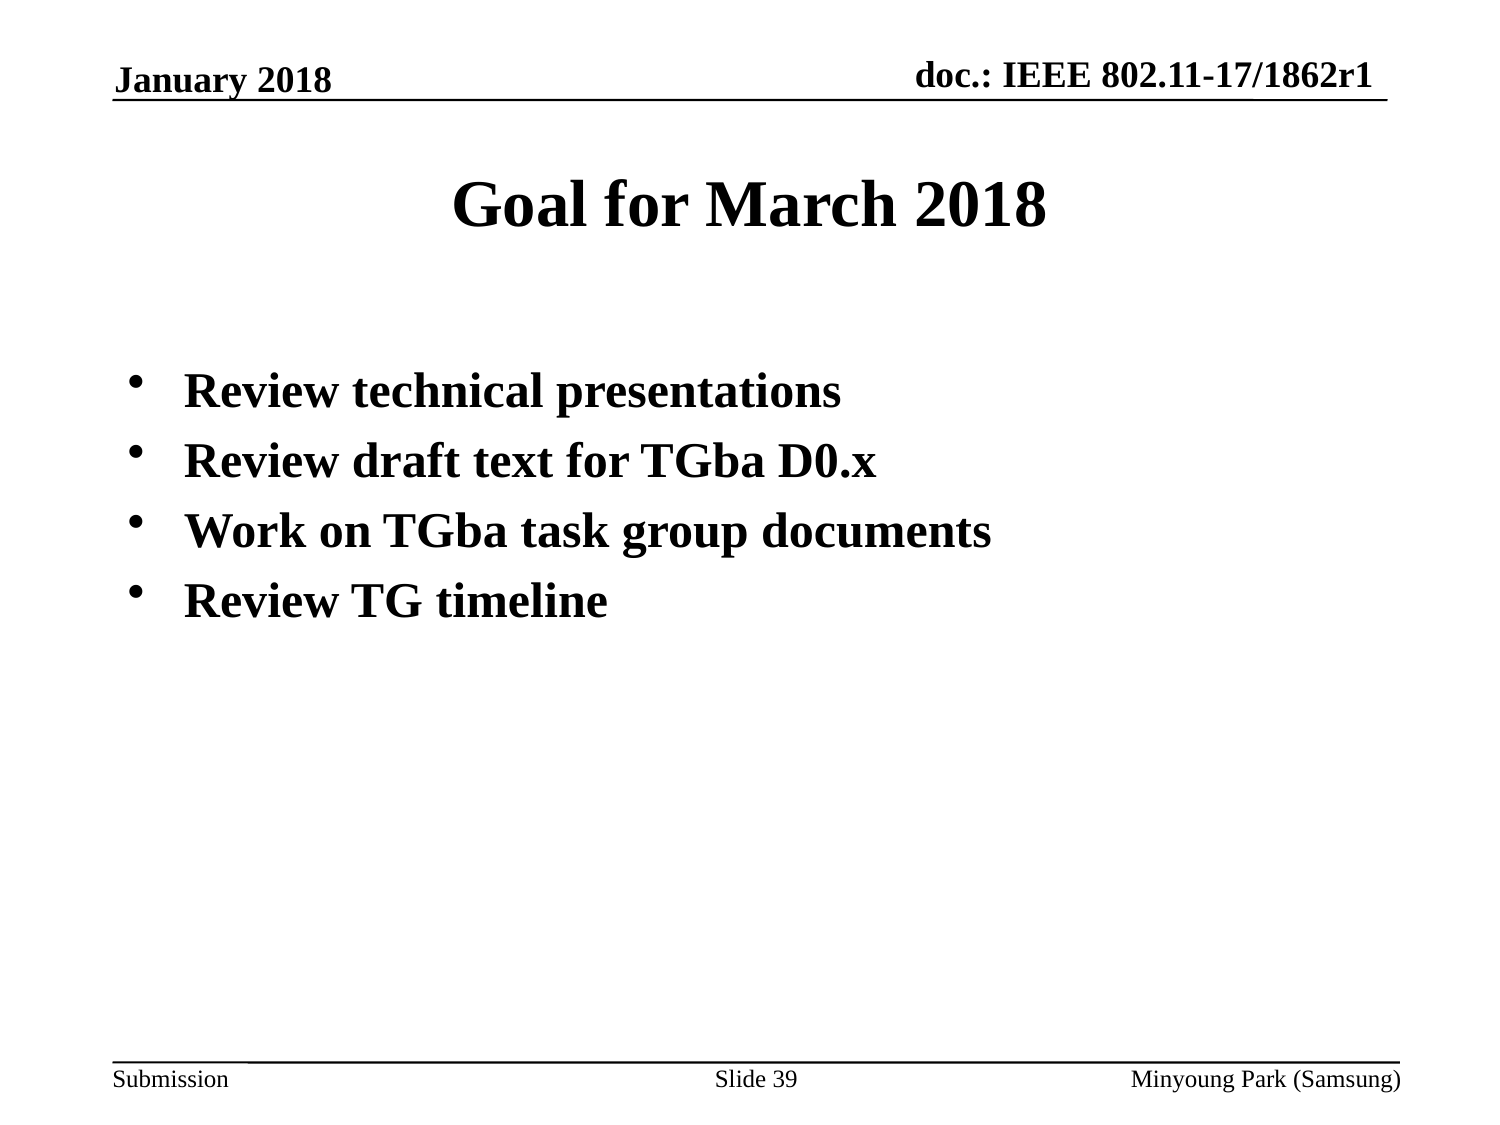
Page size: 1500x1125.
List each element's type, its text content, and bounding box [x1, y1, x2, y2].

footer Minyoung Park (Samsung) [949, 1061, 1402, 1093]
slide_number Slide 39 [712, 1061, 800, 1093]
title Goal for March 2018 [112, 112, 1388, 288]
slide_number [114, 54, 335, 101]
list Review technical presentations Review draft text for TGba D0.x Work on TGba task group documents Review TG timeline [112, 350, 1425, 1025]
